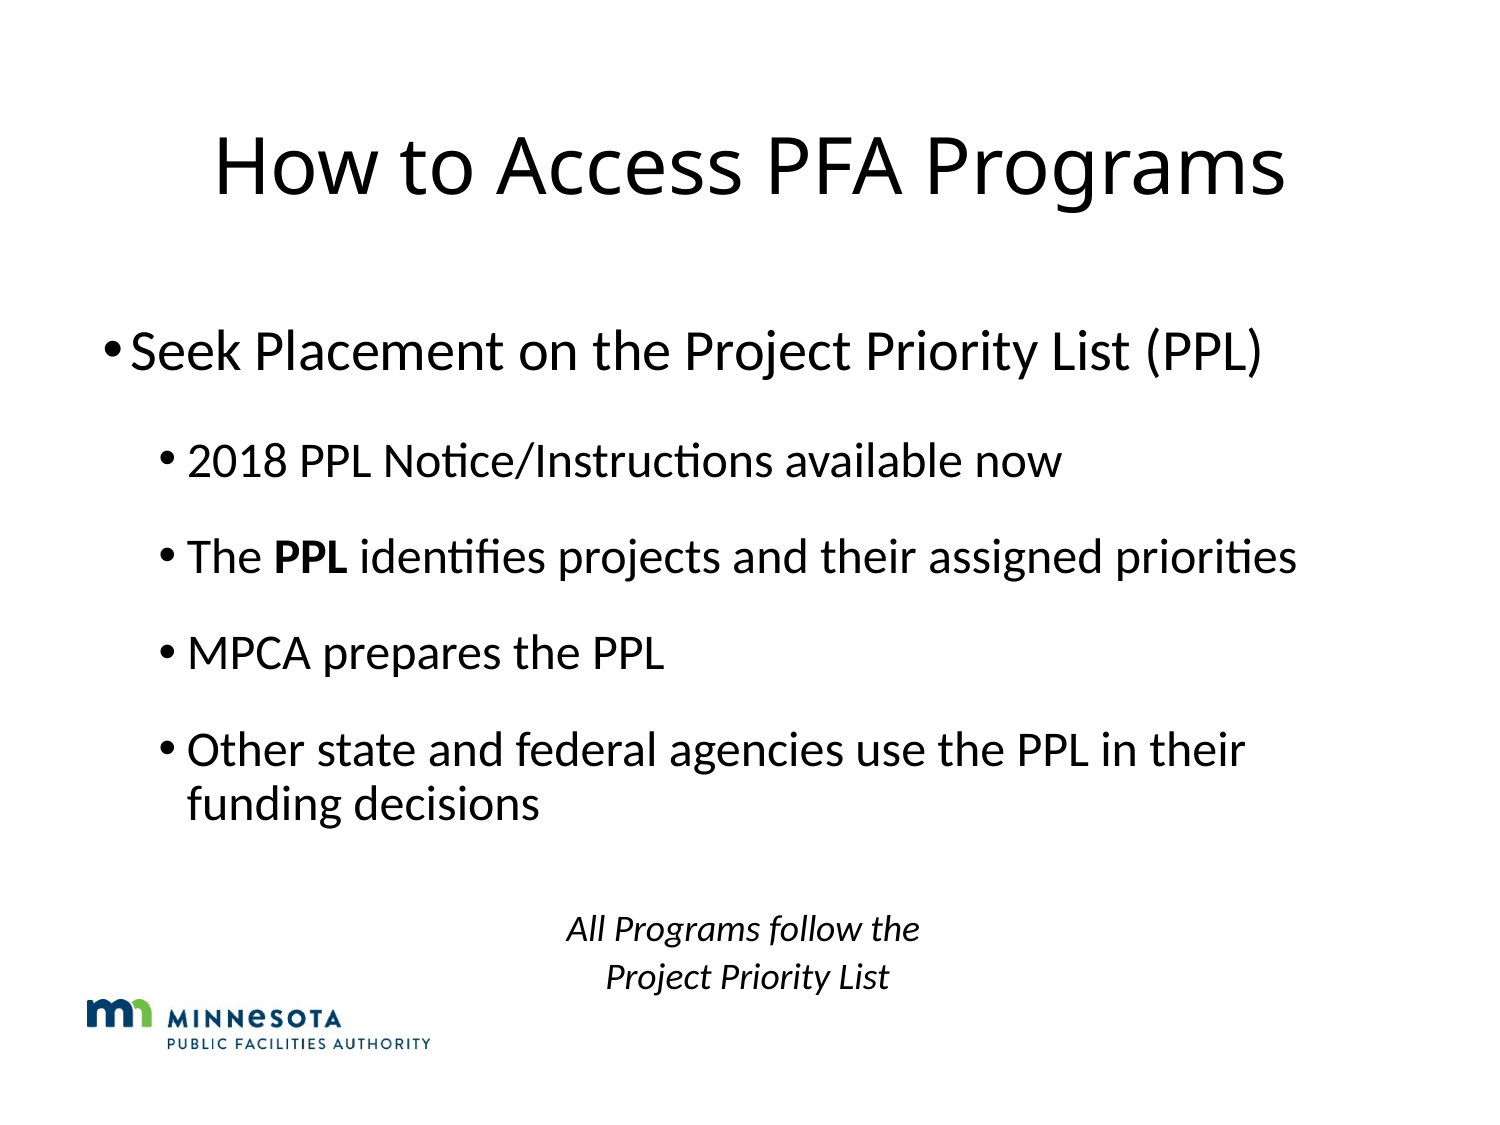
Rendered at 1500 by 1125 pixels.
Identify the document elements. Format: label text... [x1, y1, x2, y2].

title How to Access PFA Programs [103, 59, 1397, 278]
list Seek Placement on the Project Priority List (PPL) 2018 PPL Notice/Instructions available now The PPL identifies projects and their assigned priorities MPCA prepares the PPL Other state and federal agencies use the PPL in their funding decisions All Programs follow the Project Priority List [87, 237, 1341, 1025]
picture [87, 999, 430, 1050]
